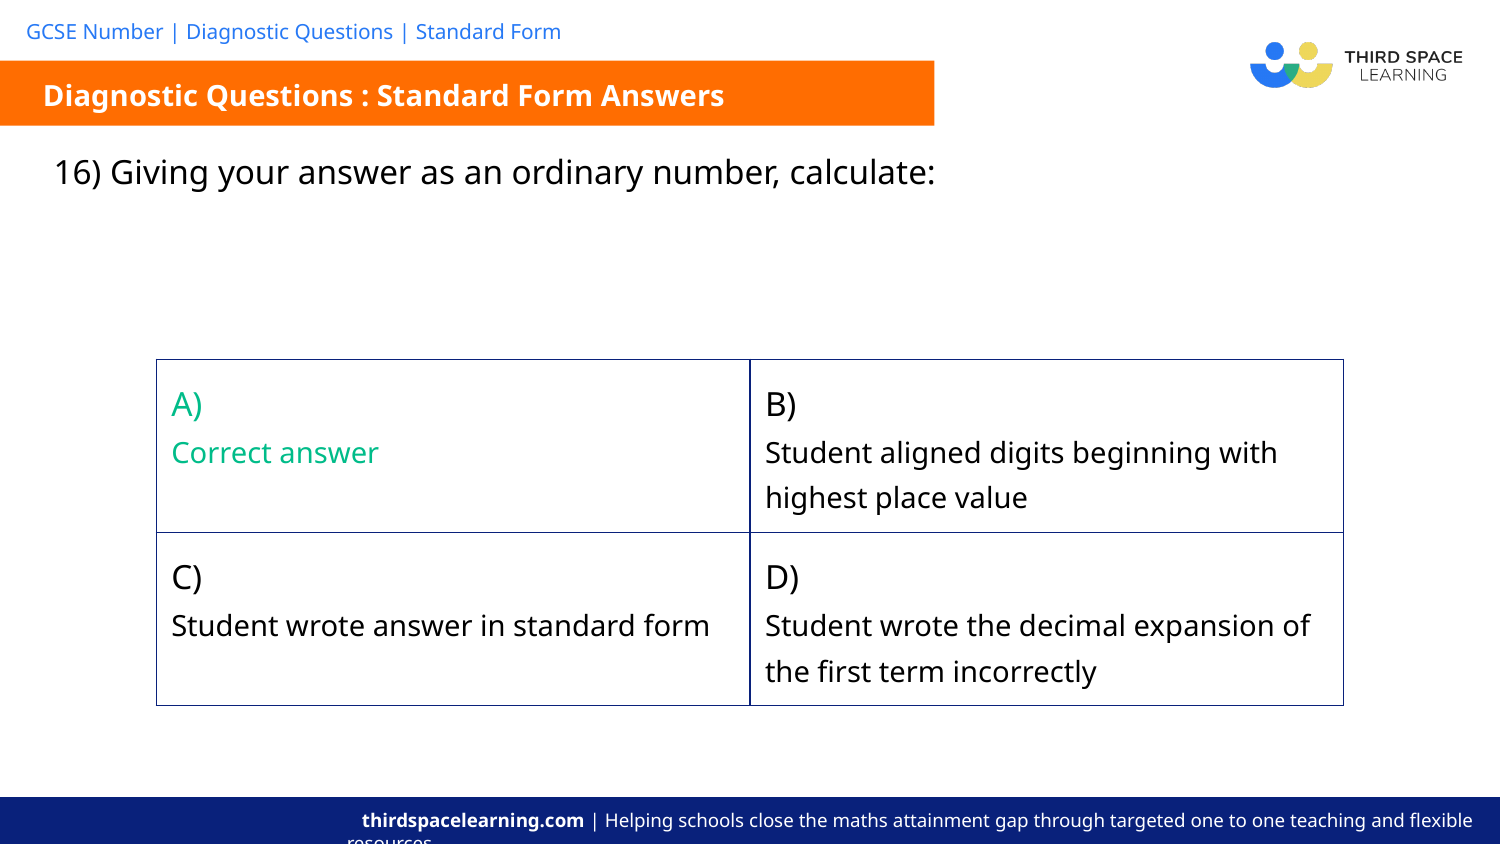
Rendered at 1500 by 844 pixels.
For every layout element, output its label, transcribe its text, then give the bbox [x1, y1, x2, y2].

picture [1250, 33, 1465, 99]
text_box Diagnostic Questions : Standard Form Answers [27, 61, 778, 127]
